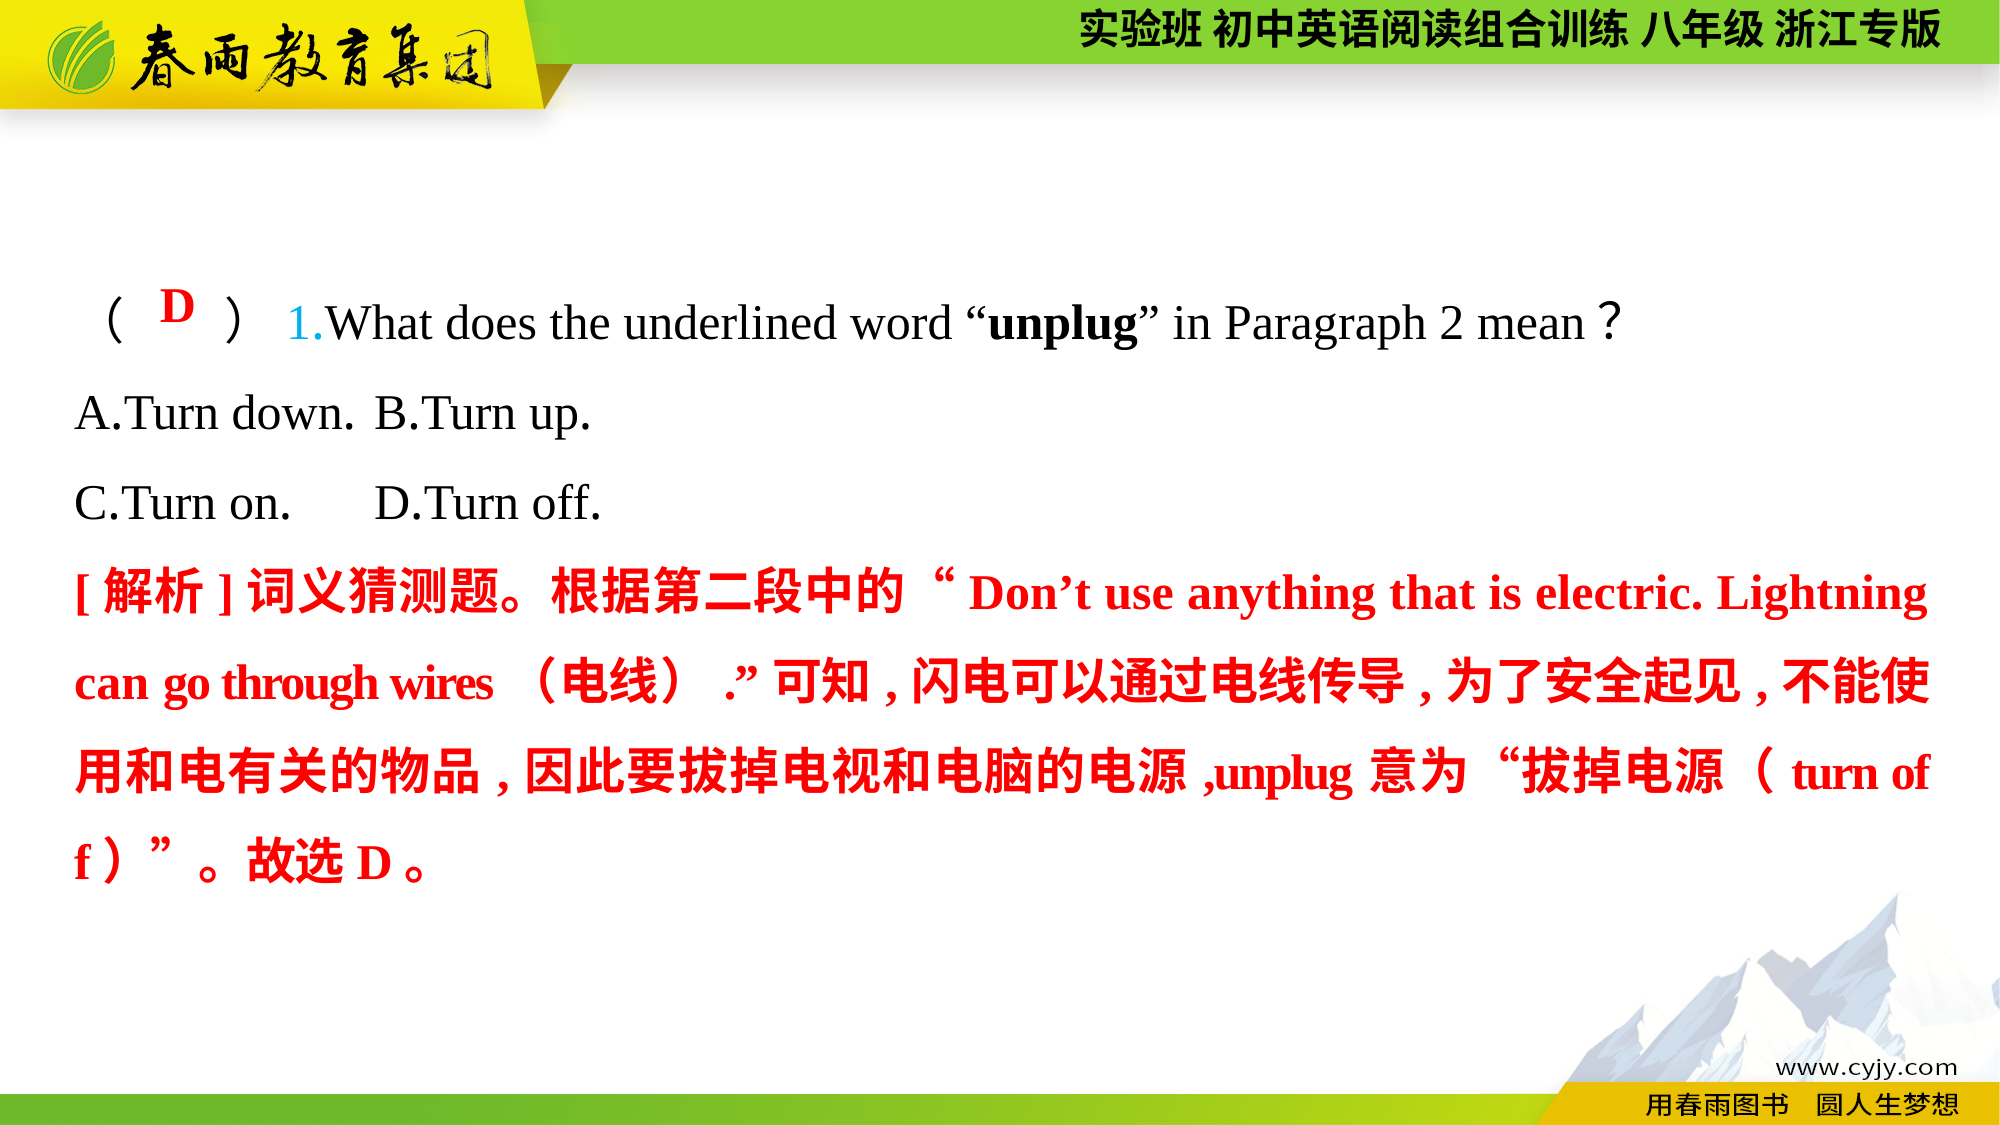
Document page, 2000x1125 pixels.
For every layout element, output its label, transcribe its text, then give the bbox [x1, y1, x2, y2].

text_box [解析]词义猜测题。根据第二段中的“Don’t use anything that is electric. Lightning can go through wires（电线）.”可知,闪电可以通过电线传导,为了安全起见,不能使用和电有关的物品,因此要拔掉电视和电脑的电源,unplug意为“拔掉电源（turn off）”。故选D。 [59, 522, 1944, 898]
picture [0, 0, 2000, 1125]
text_box D [145, 265, 211, 341]
list （ ）1.What does the underlined word “unplug” in Paragraph 2 mean？ A.Turn down. B.Turn up. C.Turn on. D.Turn off. [59, 251, 1944, 522]
